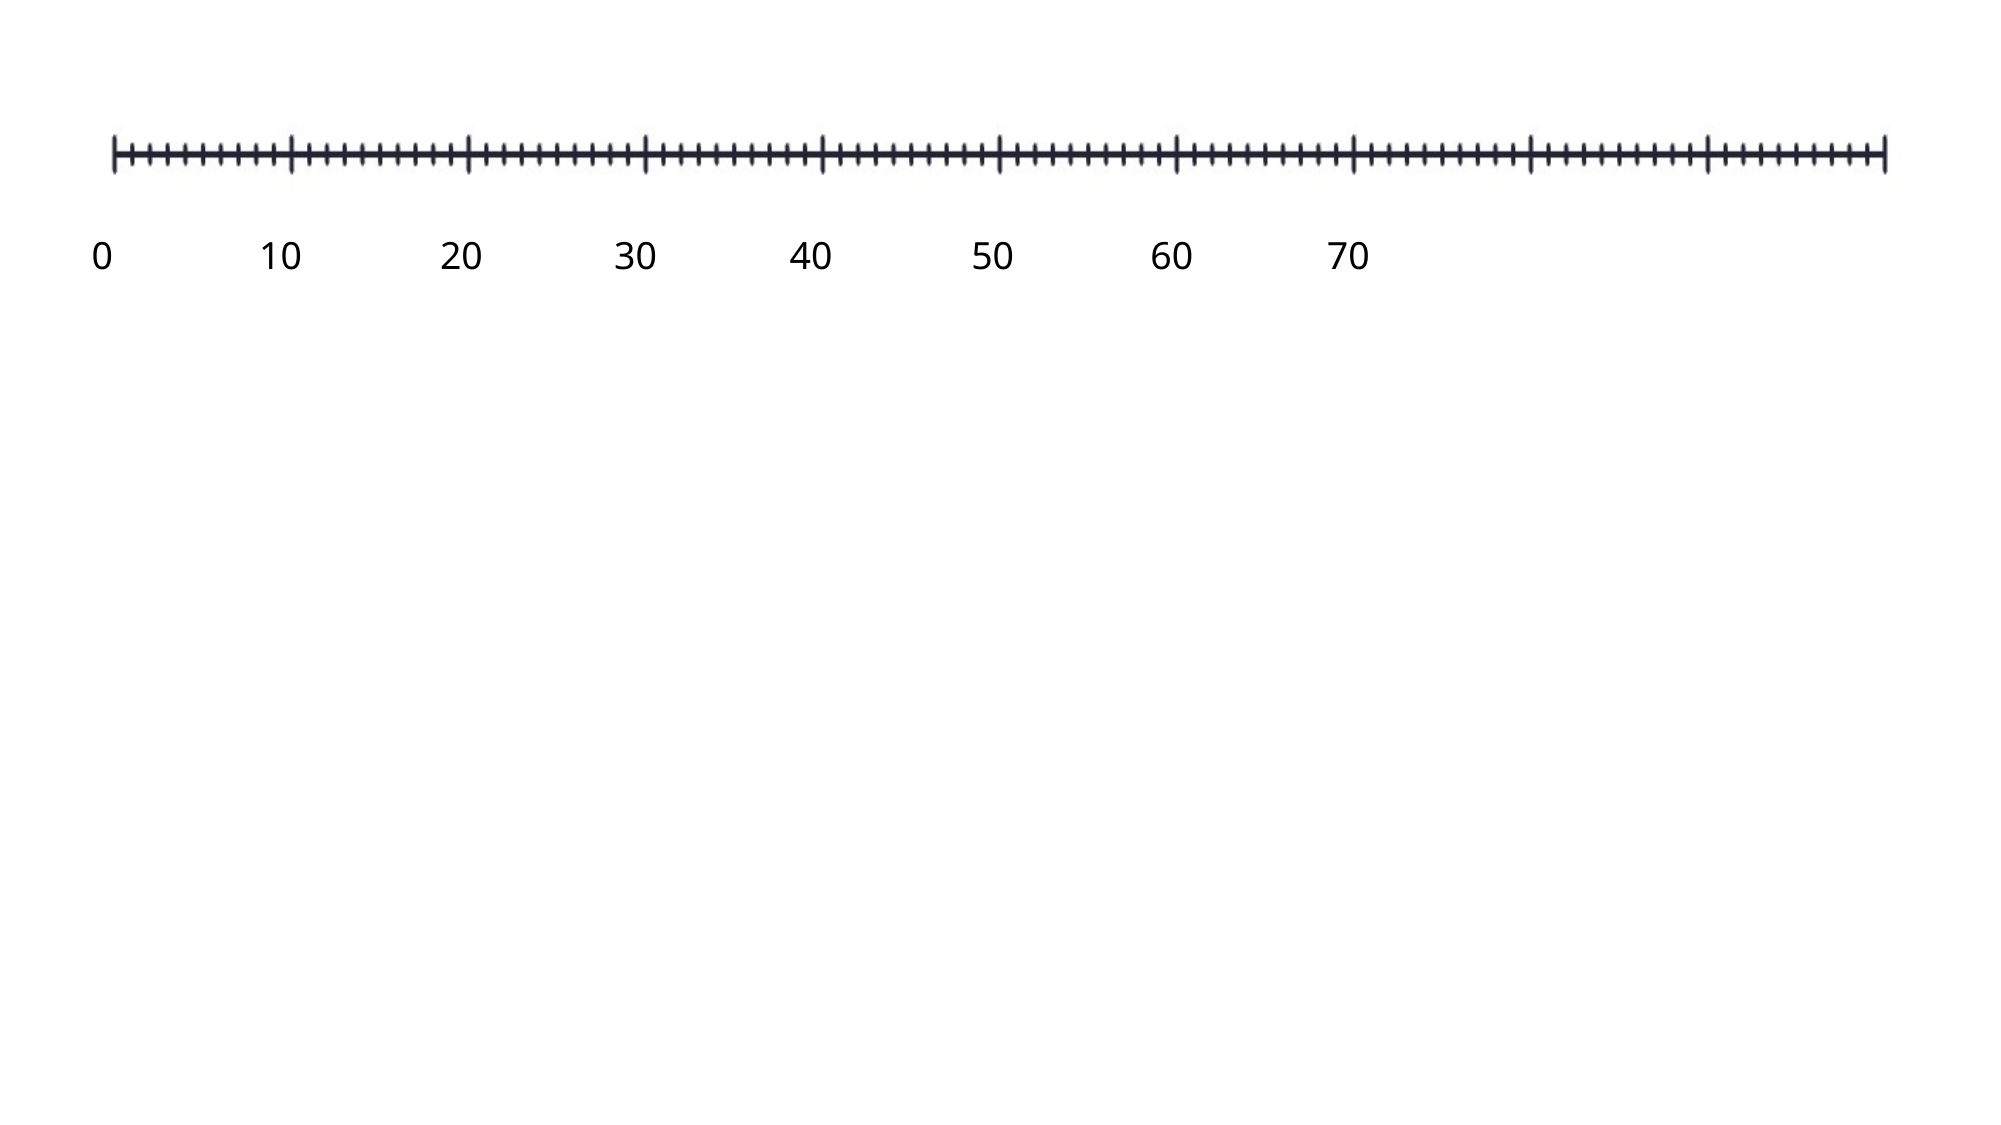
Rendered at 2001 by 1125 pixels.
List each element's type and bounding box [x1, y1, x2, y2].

picture [43, 23, 1956, 287]
